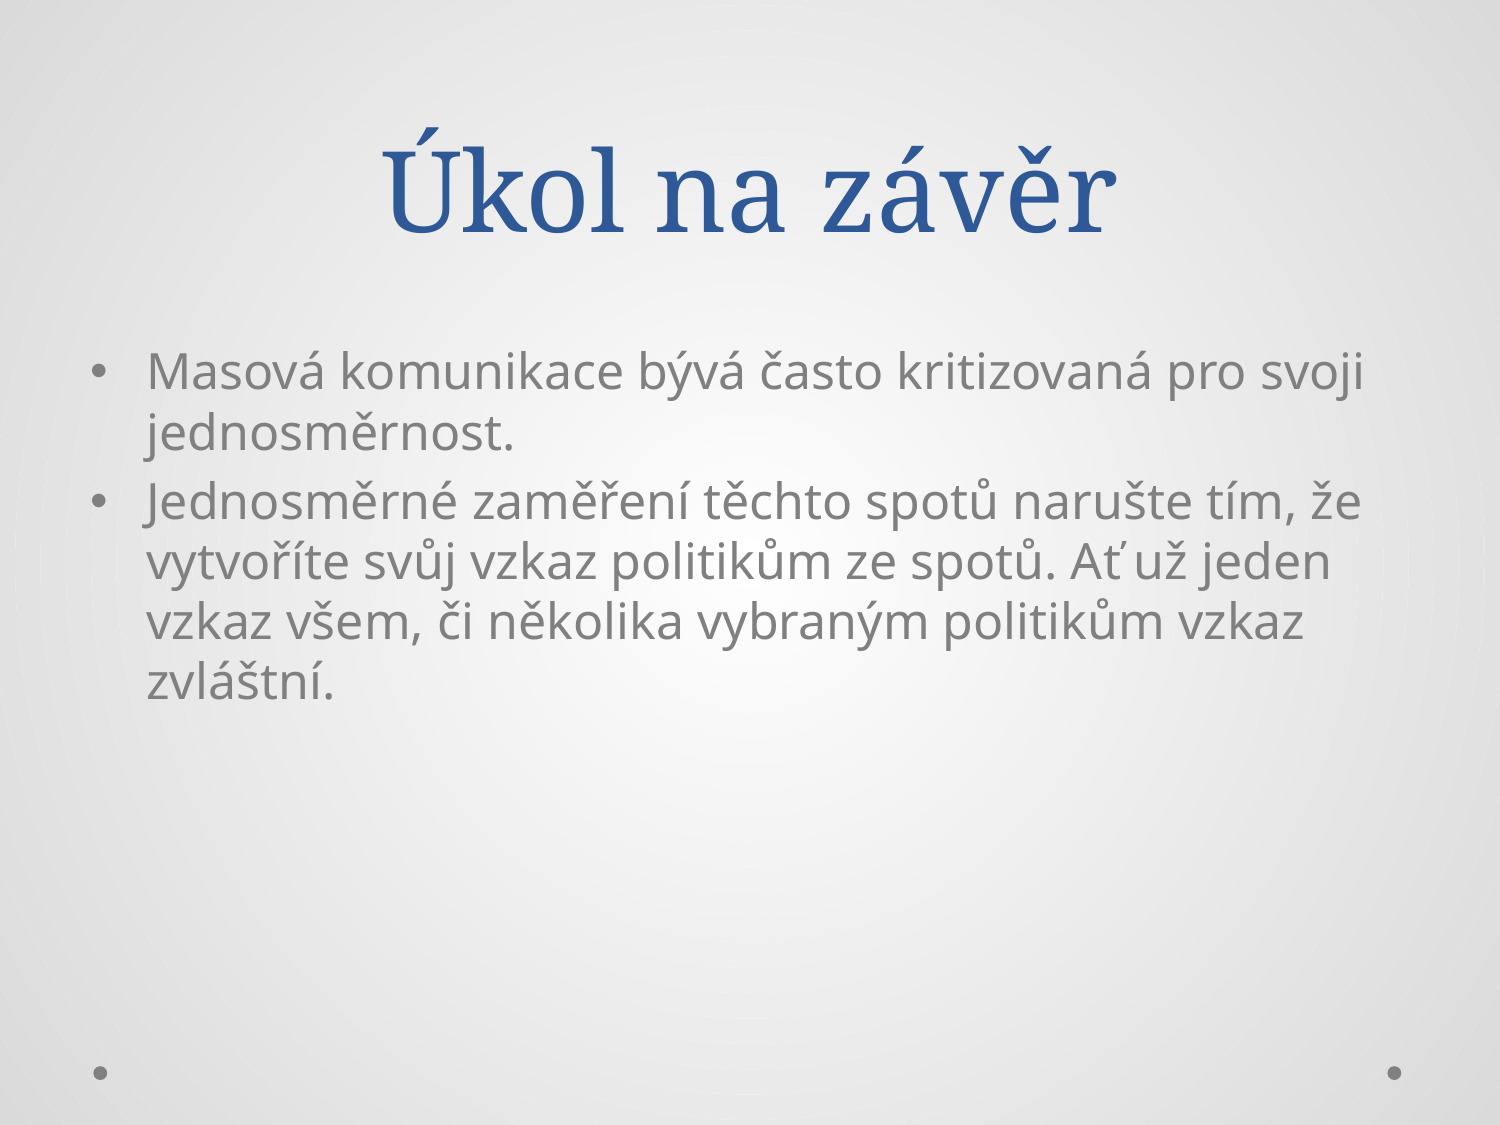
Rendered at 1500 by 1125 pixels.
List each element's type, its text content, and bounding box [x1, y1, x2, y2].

title Úkol na závěr [75, 0, 1425, 262]
list Masová komunikace bývá často kritizovaná pro svoji jednosměrnost. Jednosměrné zaměření těchto spotů narušte tím, že vytvoříte svůj vzkaz politikům ze spotů. Ať už jeden vzkaz všem, či několika vybraným politikům vzkaz zvláštní. [75, 262, 1425, 1005]
